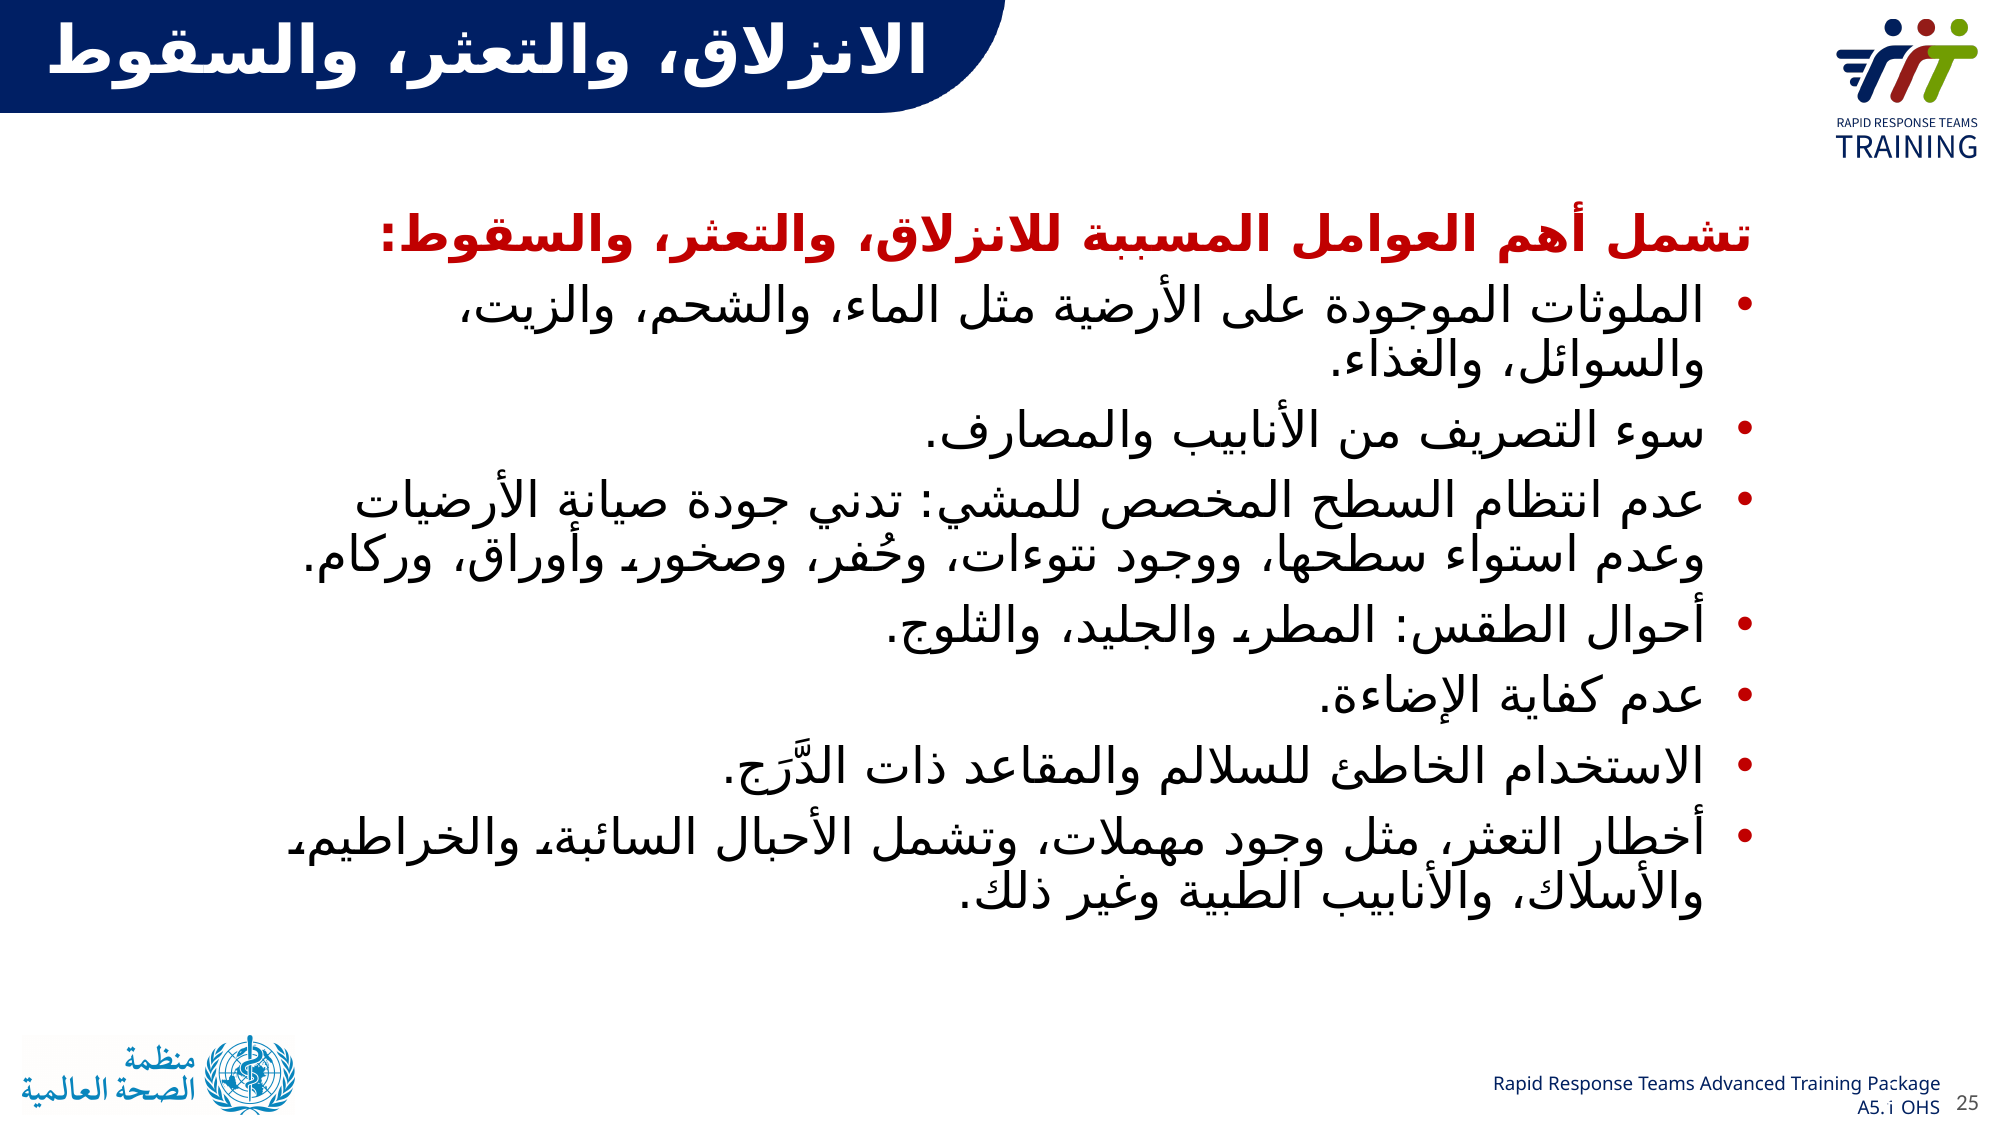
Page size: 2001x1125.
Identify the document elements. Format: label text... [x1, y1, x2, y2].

picture [1835, 19, 1978, 167]
picture [0, 0, 1006, 113]
slide_number 25 [1882, 1037, 1930, 1092]
picture [22, 1035, 295, 1115]
list تشمل أهم العوامل المسببة للانزلاق، والتعثر، والسقوط: الملوثات الموجودة على الأرضية مثل الماء، والشحم، والزيت، والسوائل، والغذاء. سوء التصريف من الأنابيب والمصارف. عدم انتظام السطح المخصص للمشي: تدني جودة صيانة الأرضيات وعدم استواء سطحها، ووجود نتوءات، وحُفر، وصخور، وأوراق، وركام. أحوال الطقس: المطر، والجليد، والثلوج. عدم كفاية الإضاءة. الاستخدام الخاطئ للسلالم والمقاعد ذات الدَّرَج. أخطار التعثر، مثل وجود مهملات، وتشمل الأحبال السائبة، والخراطيم، والأسلاك، والأنابيب الطبية وغير ذلك. [270, 200, 1762, 966]
title الانزلاق، والتعثر، والسقوط [23, 0, 939, 105]
picture [252, 1050, 258, 1059]
